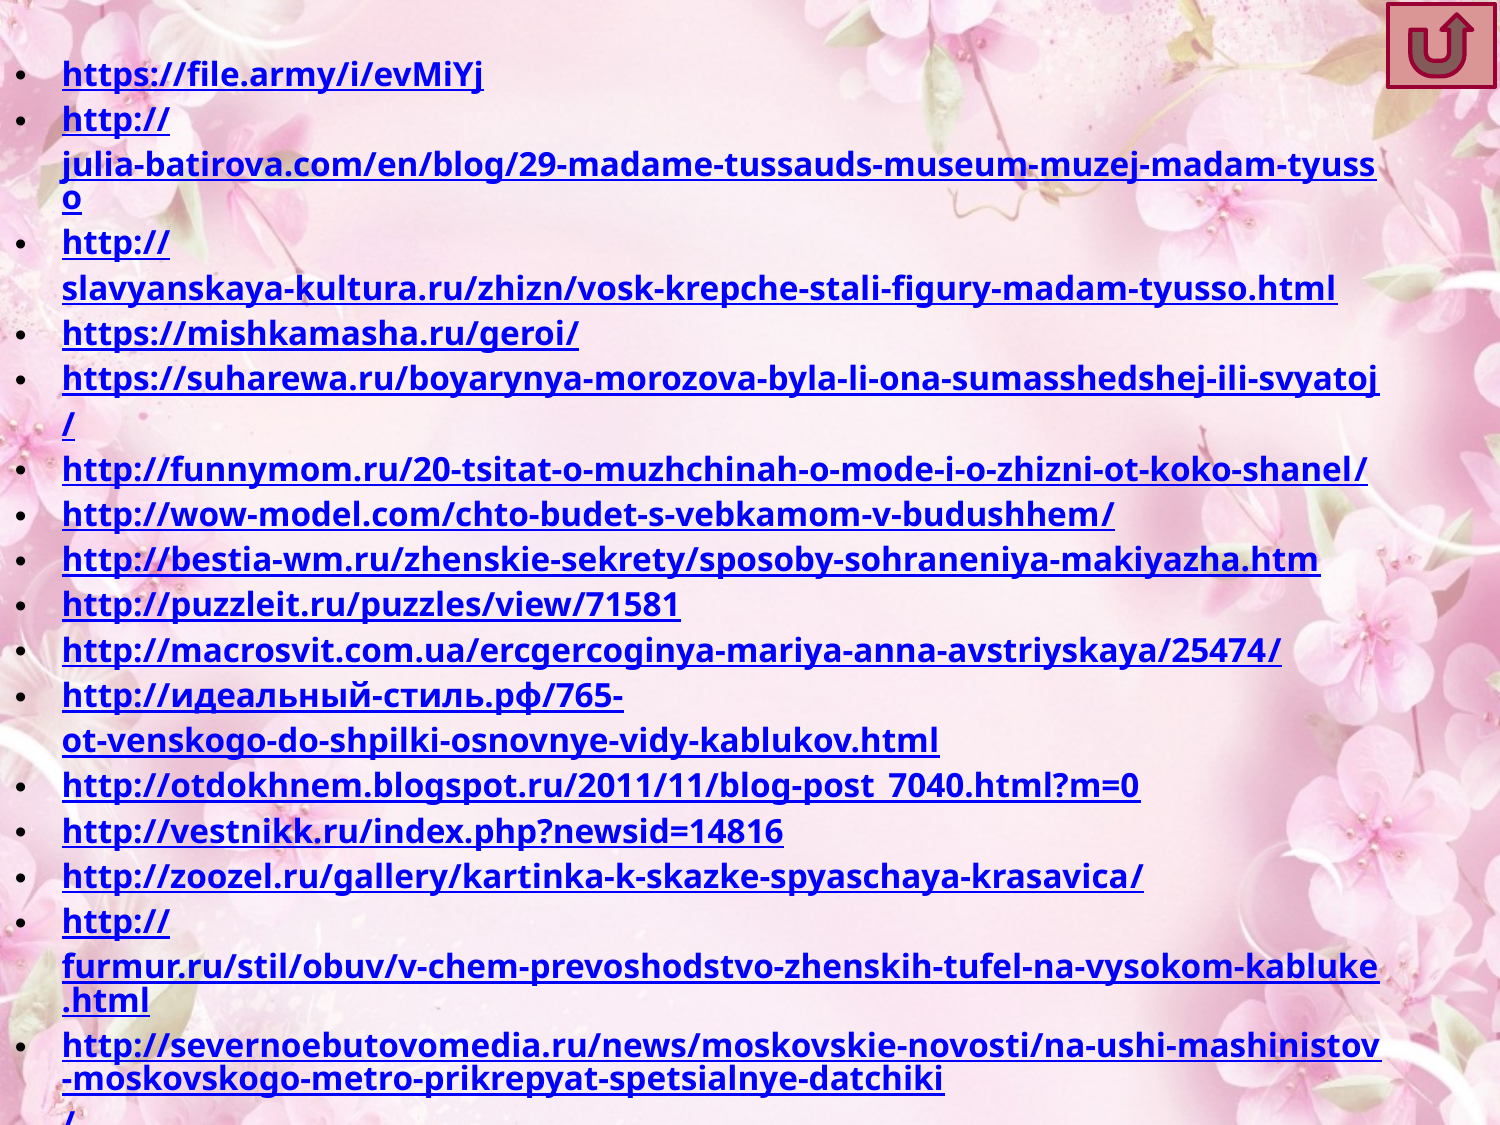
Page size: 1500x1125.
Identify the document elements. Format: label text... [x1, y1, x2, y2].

text_box [1386, 2, 1497, 89]
picture [0, 0, 1500, 1125]
text_box https://file.army/i/evMiYj http://julia-batirova.com/en/blog/29-madame-tussauds-museum-muzej-madam-tyusso http://slavyanskaya-kultura.ru/zhizn/vosk-krepche-stali-figury-madam-tyusso.html https://mishkamasha.ru/geroi/ https://suharewa.ru/boyarynya-morozova-byla-li-ona-sumasshedshej-ili-svyatoj/ http://funnymom.ru/20-tsitat-o-muzhchinah-o-mode-i-o-zhizni-ot-koko-shanel/ http://wow-model.com/chto-budet-s-vebkamom-v-budushhem/ http://bestia-wm.ru/zhenskie-sekrety/sposoby-sohraneniya-makiyazha.htm http://puzzleit.ru/puzzles/view/71581 http://macrosvit.com.ua/ercgercoginya-mariya-anna-avstriyskaya/25474/ http://идеальный-стиль.рф/765-ot-venskogo-do-shpilki-osnovnye-vidy-kablukov.html http://otdokhnem.blogspot.ru/2011/11/blog-post_7040.html?m=0 http://vestnikk.ru/index.php?newsid=14816 http://zoozel.ru/gallery/kartinka-k-skazke-spyaschaya-krasavica/ http://furmur.ru/stil/obuv/v-chem-prevoshodstvo-zhenskih-tufel-na-vysokom-kabluke.html http://severnoebutovomedia.ru/news/moskovskie-novosti/na-ushi-mashinistov-moskovskogo-metro-prikrepyat-spetsialnye-datchiki/ http://www.toonvectors.com/clip-art/cartoon-laundry-of-love/50585 [0, 45, 1401, 1125]
